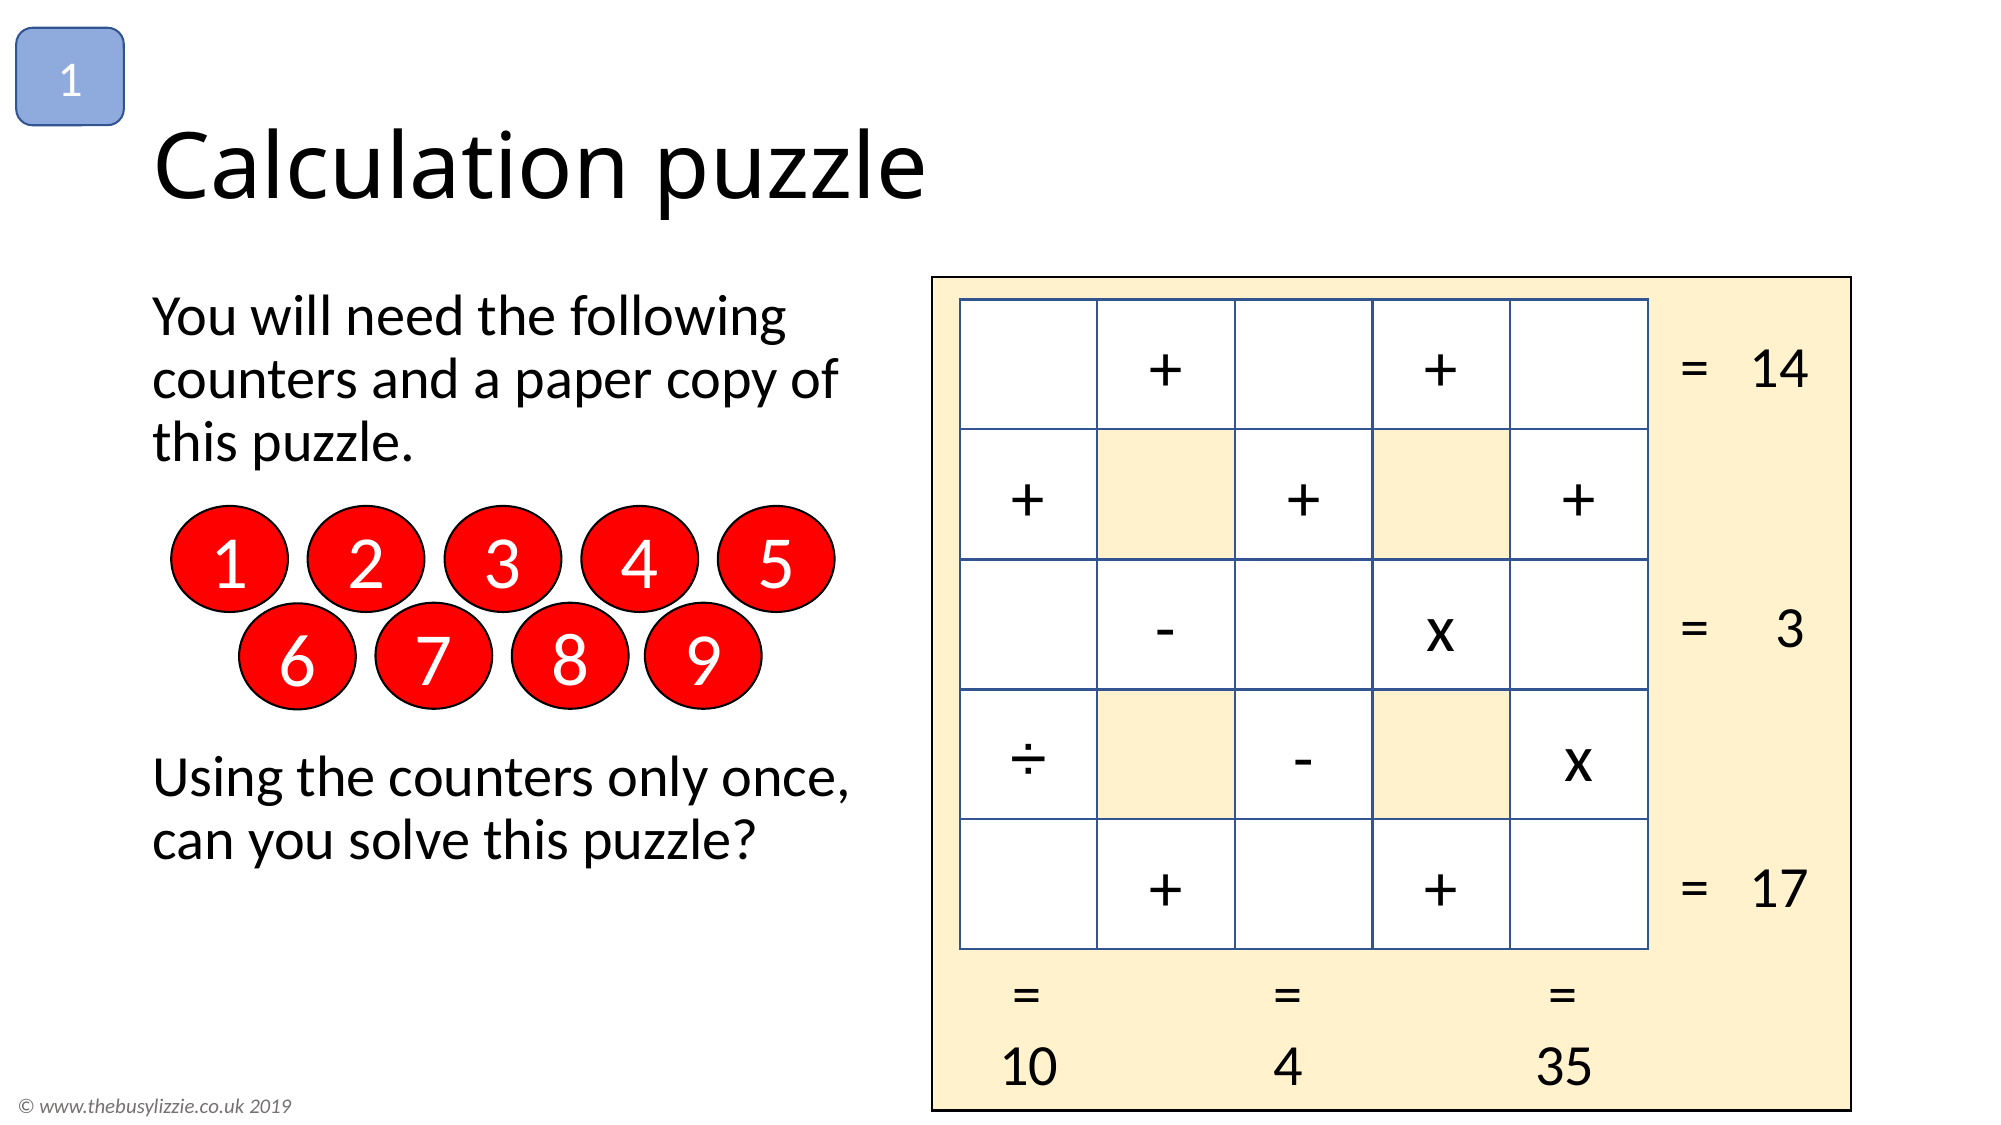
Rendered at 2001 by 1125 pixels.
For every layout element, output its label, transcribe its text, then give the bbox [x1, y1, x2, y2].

title Calculation puzzle [137, 59, 1863, 278]
text_box = 35 [1520, 950, 1644, 1105]
text_box = 17 [1666, 841, 1843, 927]
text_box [959, 299, 1648, 950]
text_box = 3 [1666, 581, 1843, 667]
text_box = 10 [984, 950, 1108, 1105]
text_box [171, 505, 835, 710]
text_box © www.thebusylizzie.co.uk 2019 [2, 1085, 311, 1125]
text_box = 14 [1666, 321, 1843, 407]
text_box 1 [15, 26, 125, 127]
text_box = 4 [1245, 950, 1369, 1105]
text_box [931, 276, 1852, 1112]
list You will need the following counters and a paper copy of this puzzle. Using the counters only once, can you solve this puzzle? [137, 277, 891, 1014]
